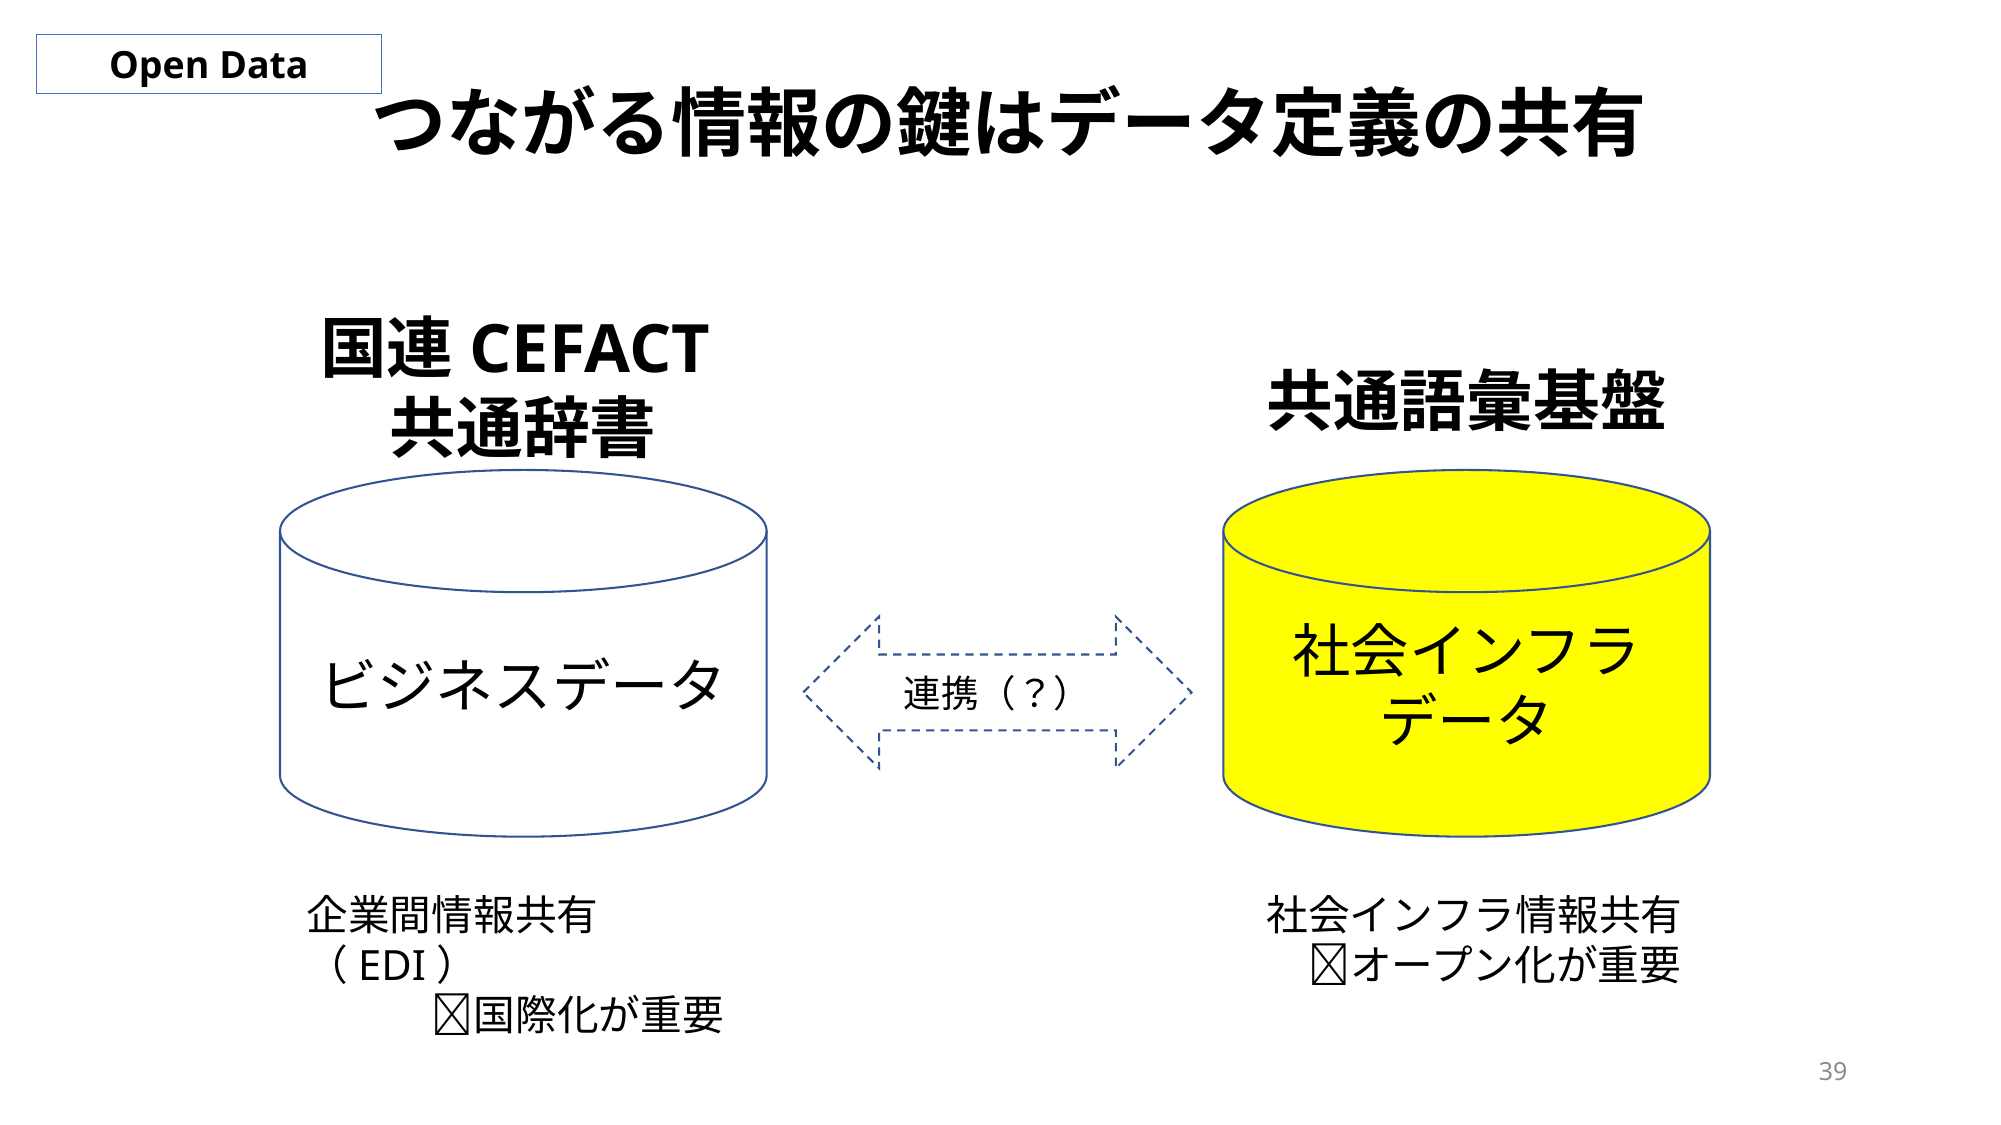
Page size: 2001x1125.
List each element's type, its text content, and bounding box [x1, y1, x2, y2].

text_box 共通語彙基盤 [1238, 351, 1695, 447]
text_box 国連CEFACT共通辞書 [299, 298, 748, 474]
text_box 企業間情報共有（EDI） 国際化が重要 [291, 881, 767, 1047]
text_box ビジネスデータ [278, 474, 768, 838]
text_box つながる情報の鍵はデータ定義の共有 [291, 68, 1727, 173]
slide_number 39 [1412, 1042, 1863, 1103]
text_box 社会インフラ情報共有 オープン化が重要 [1251, 881, 1727, 997]
text_box 連携（？） [802, 614, 1194, 771]
text_box 社会インフラデータ [1222, 468, 1712, 838]
text_box Open Data [36, 34, 382, 94]
